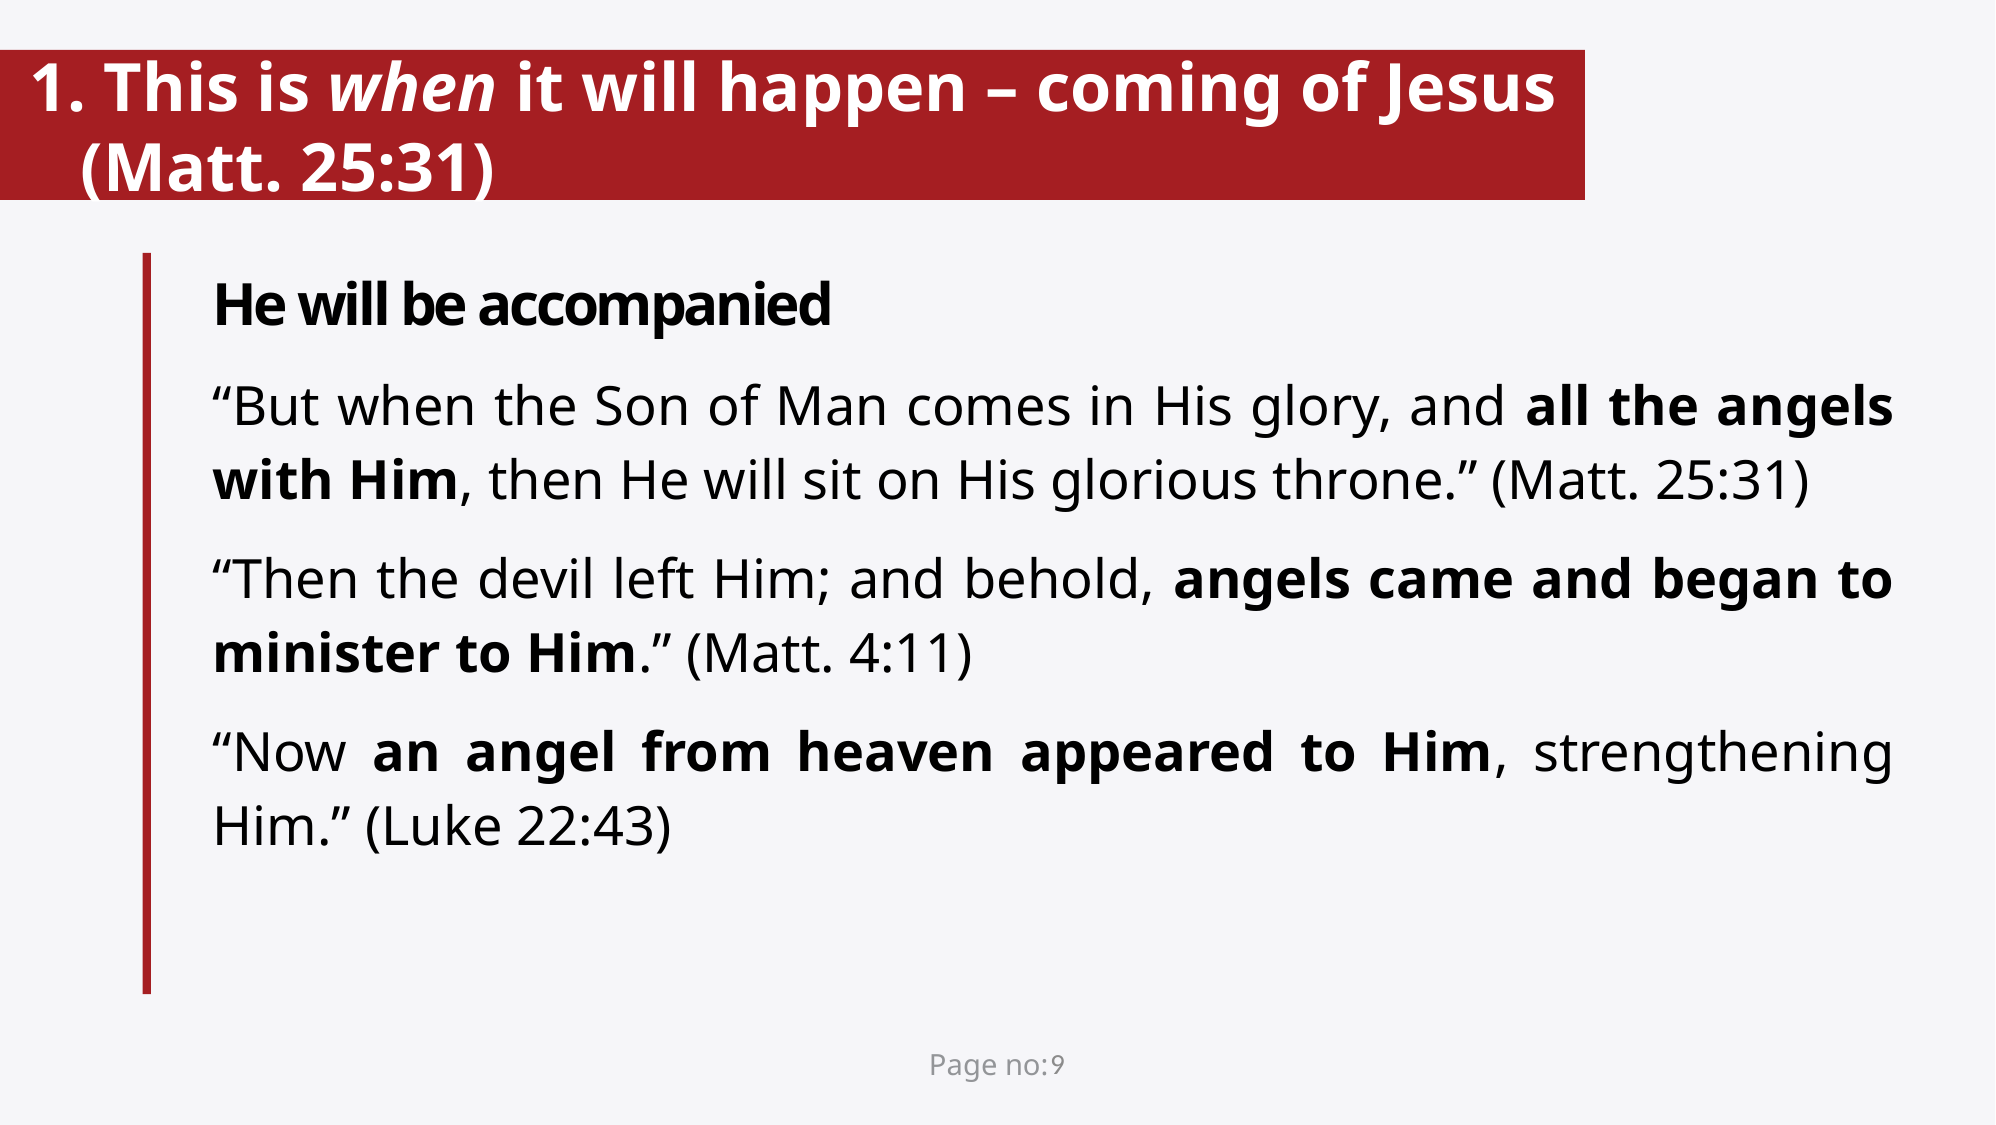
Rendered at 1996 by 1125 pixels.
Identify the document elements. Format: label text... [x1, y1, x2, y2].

subtitle He will be accompanied “But when the Son of Man comes in His glory, and all the angels with Him, then He will sit on His glorious throne.” (Matt. 25:31) “Then the devil left Him; and behold, angels came and began to minister to Him.” (Matt. 4:11) “Now an angel from heaven appeared to Him, strengthening Him.” (Luke 22:43) [197, 249, 1910, 1000]
title 1. This is when it will happen – coming of Jesus (Matt. 25:31) [14, 62, 1810, 188]
